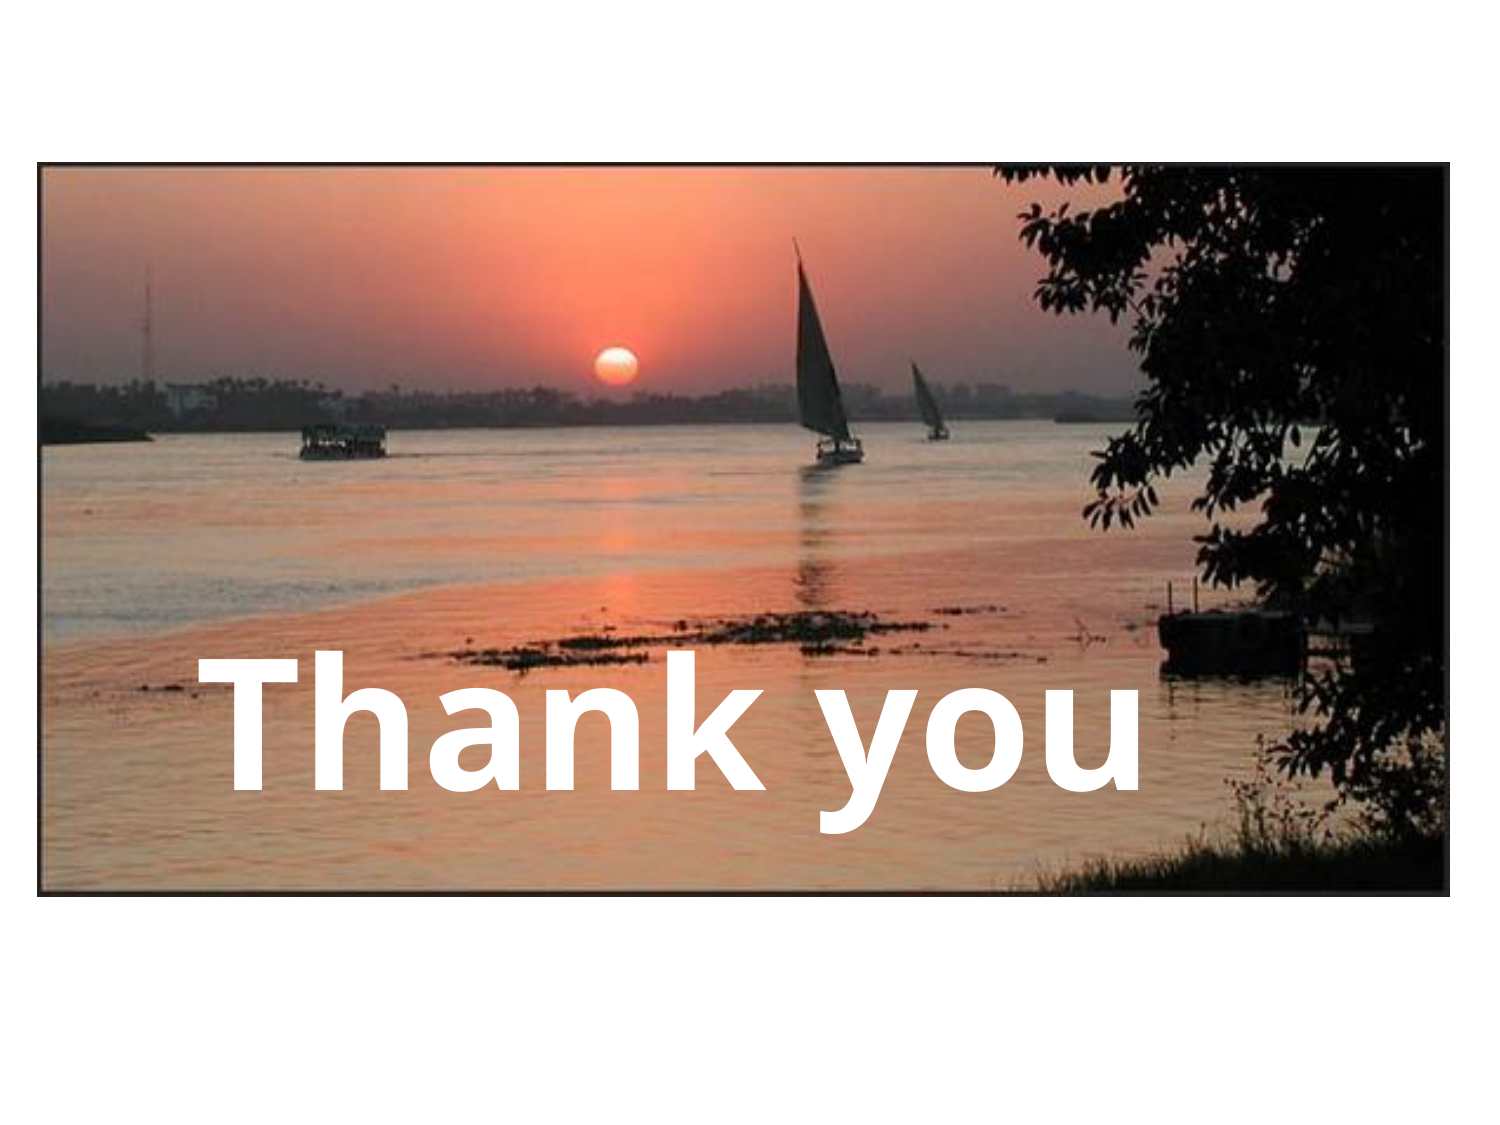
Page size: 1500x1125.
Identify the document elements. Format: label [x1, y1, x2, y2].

picture [37, 162, 1451, 898]
